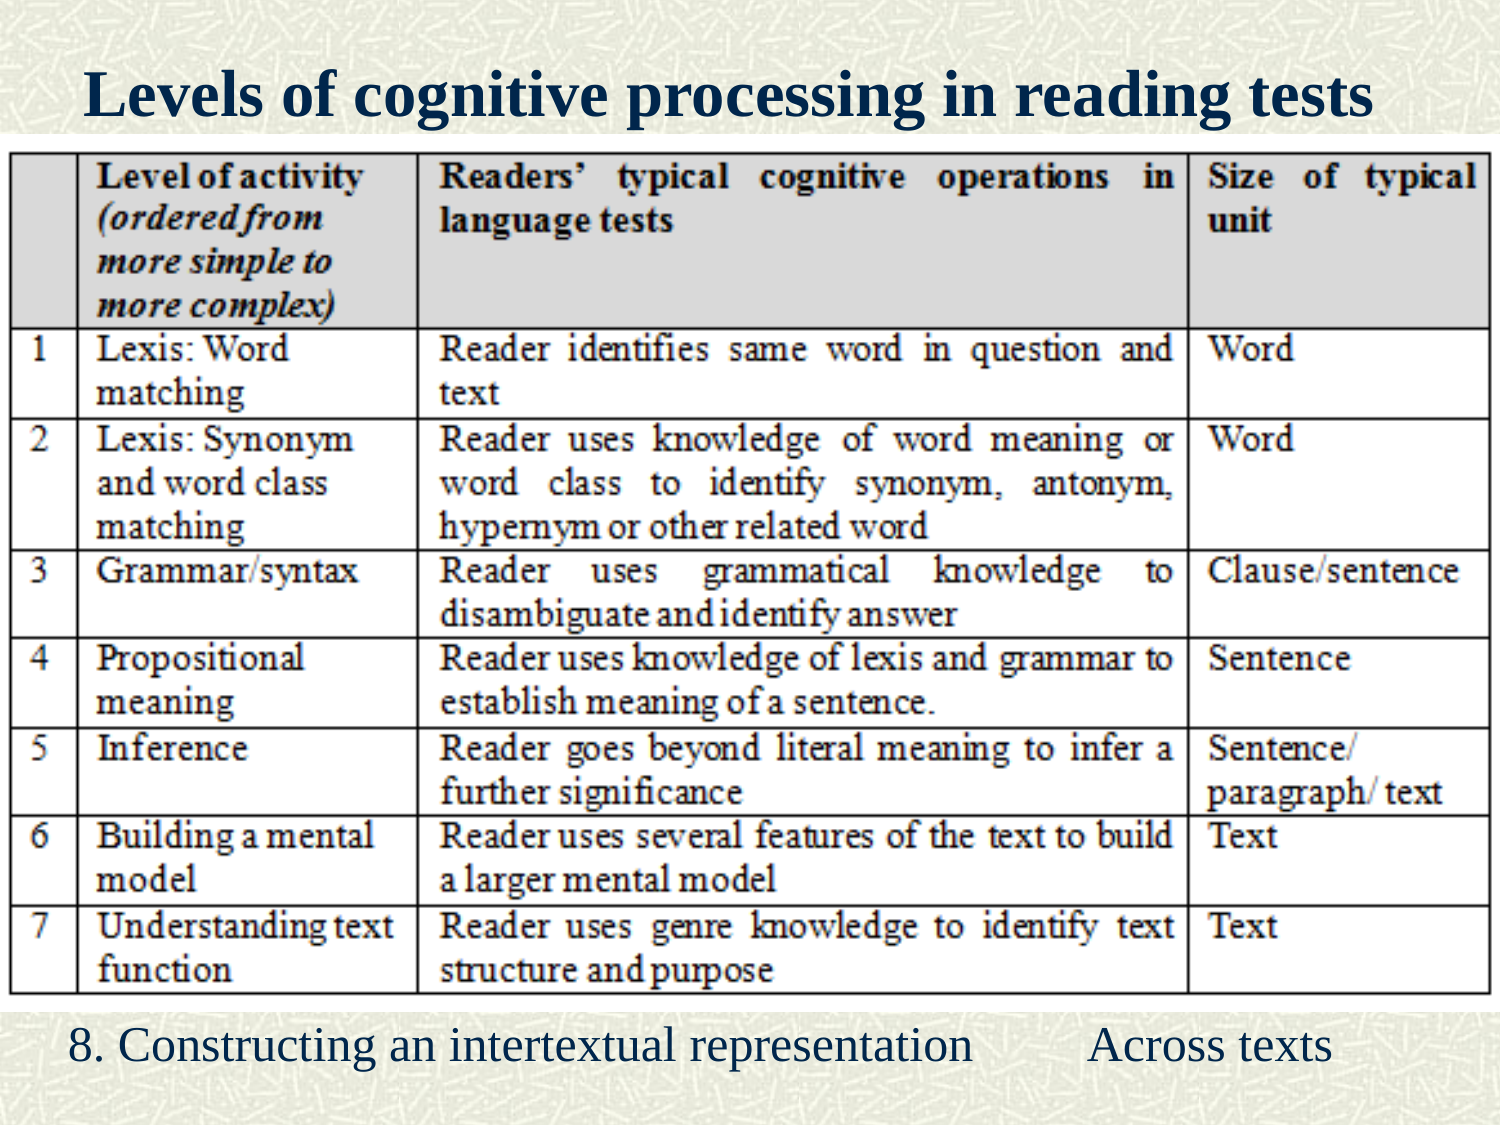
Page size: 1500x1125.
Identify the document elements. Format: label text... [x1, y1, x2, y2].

text_box Levels of cognitive processing in reading tests (adapted from Khalifa and Weir 2009) [41, 42, 1436, 133]
text_box 8. Constructing an intertextual representation Across texts [53, 1019, 1500, 1081]
picture [0, 0, 1500, 1125]
